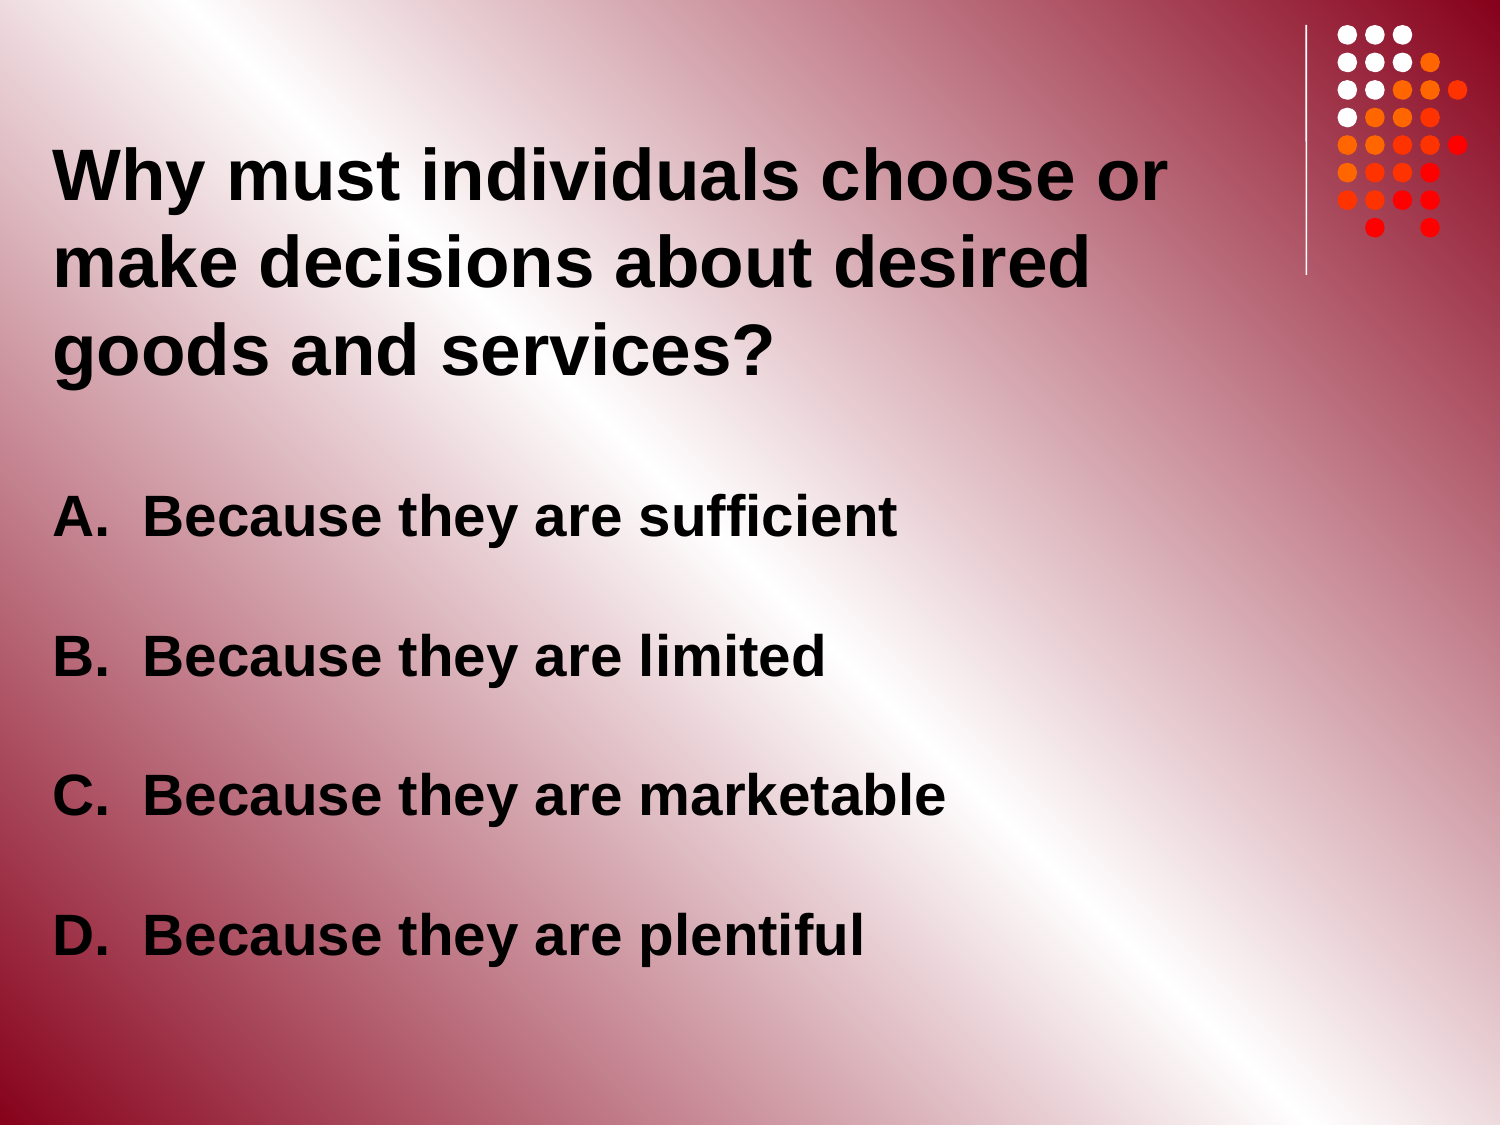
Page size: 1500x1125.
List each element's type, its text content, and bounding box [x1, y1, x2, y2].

text_box Why must individuals choose or make decisions about desired goods and services? A. Because they are sufficient B. Because they are limited C. Because they are marketable D. Because they are plentiful [37, 937, 1313, 1125]
